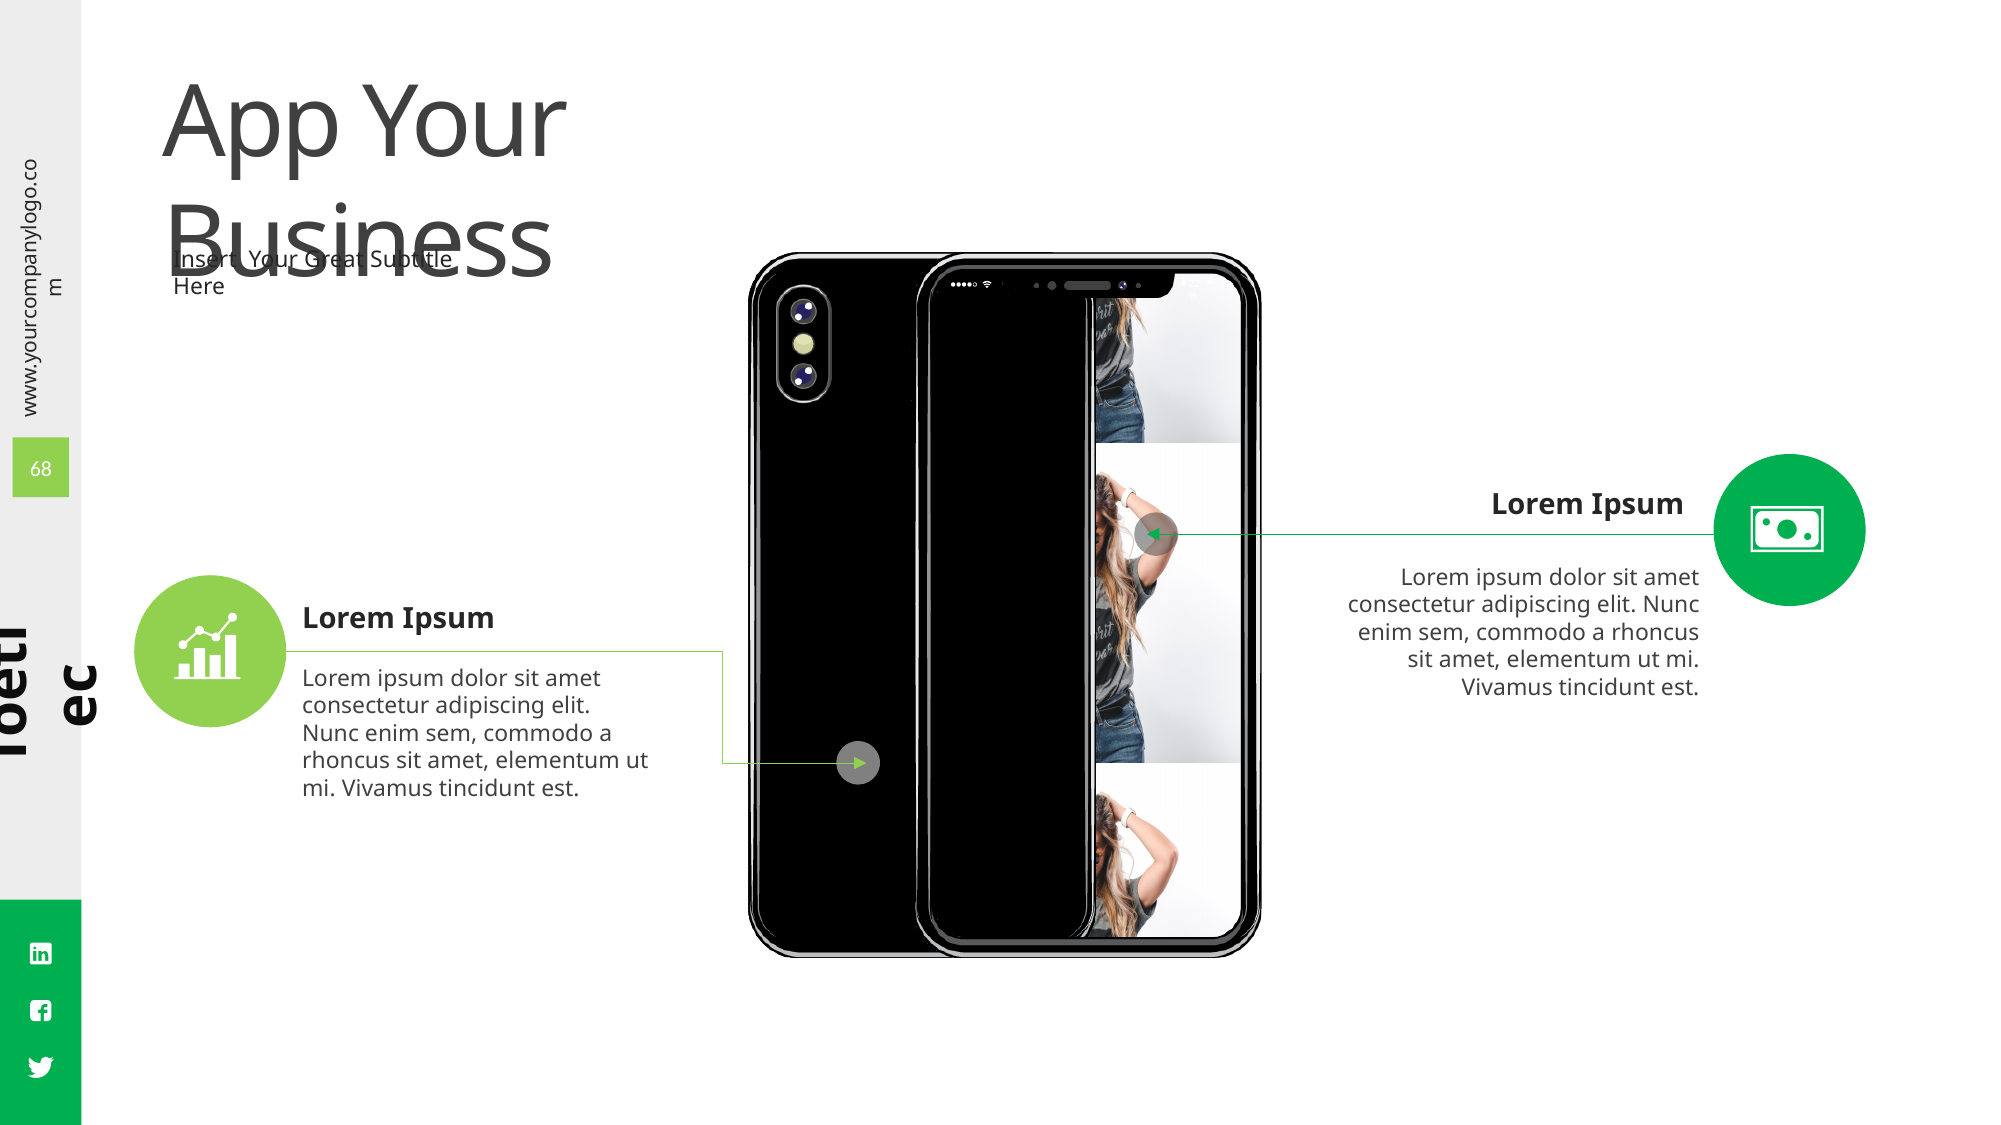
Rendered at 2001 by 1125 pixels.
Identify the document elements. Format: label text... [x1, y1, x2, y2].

slide_number 68 [12, 437, 69, 498]
text_box [1713, 453, 1866, 607]
text_box Lorem ipsum dolor sit amet consectetur adipiscing elit. Nunc enim sem, commodo a rhoncus sit amet, elementum ut mi. Vivamus tincidunt est. [1332, 554, 1715, 707]
text_box Lorem Ipsum [287, 592, 748, 643]
picture [928, 261, 1250, 947]
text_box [174, 612, 241, 680]
text_box App Your Business [147, 116, 677, 236]
text_box Lorem ipsum dolor sit amet consectetur adipiscing elit. Nunc enim sem, commodo a rhoncus sit amet, elementum ut mi. Vivamus tincidunt est. [287, 656, 665, 809]
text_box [1750, 506, 1824, 553]
text_box [134, 575, 287, 728]
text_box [578, 651, 867, 764]
text_box Lorem Ipsum [1262, 478, 1699, 528]
text_box Insert Your Great Subtitle Here [158, 237, 512, 307]
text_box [748, 252, 1262, 958]
